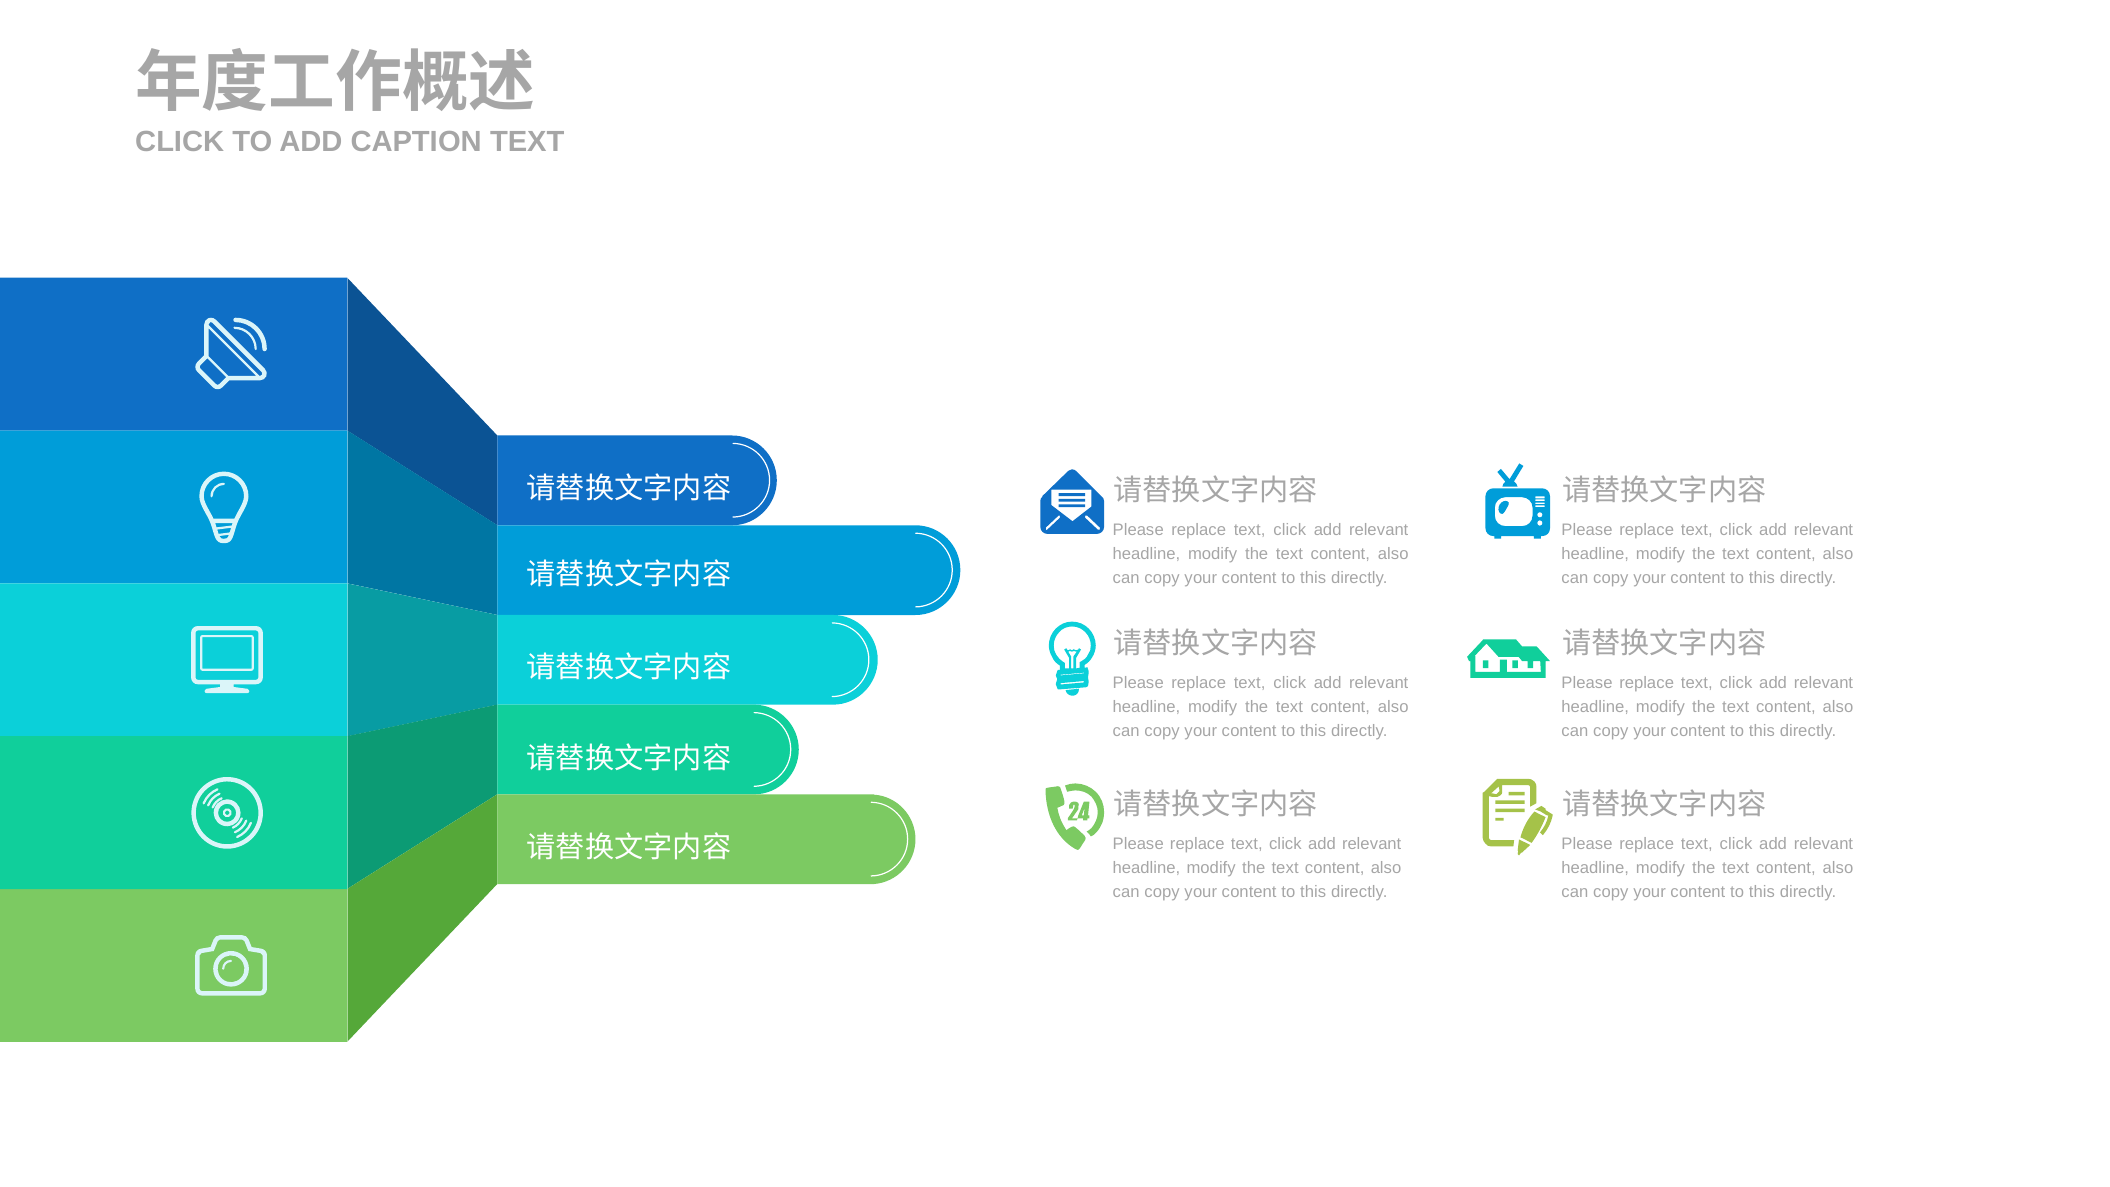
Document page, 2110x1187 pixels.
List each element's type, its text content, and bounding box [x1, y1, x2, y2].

text_box [1467, 639, 1550, 678]
text_box [1065, 783, 1105, 837]
text_box [1497, 463, 1524, 487]
text_box [1040, 469, 1105, 534]
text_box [1112, 778, 1402, 900]
text_box [1482, 778, 1537, 847]
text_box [1561, 778, 1854, 900]
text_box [0, 277, 961, 1042]
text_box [1112, 464, 1410, 586]
text_box [1045, 786, 1086, 850]
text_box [1561, 464, 1854, 586]
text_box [1112, 617, 1410, 739]
text_box [1048, 621, 1096, 696]
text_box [1561, 617, 1854, 739]
text_box [1485, 488, 1551, 539]
text_box 年度工作概述 [135, 38, 596, 119]
text_box CLICK TO ADD CAPTION TEXT [135, 122, 596, 158]
text_box [1517, 805, 1553, 856]
